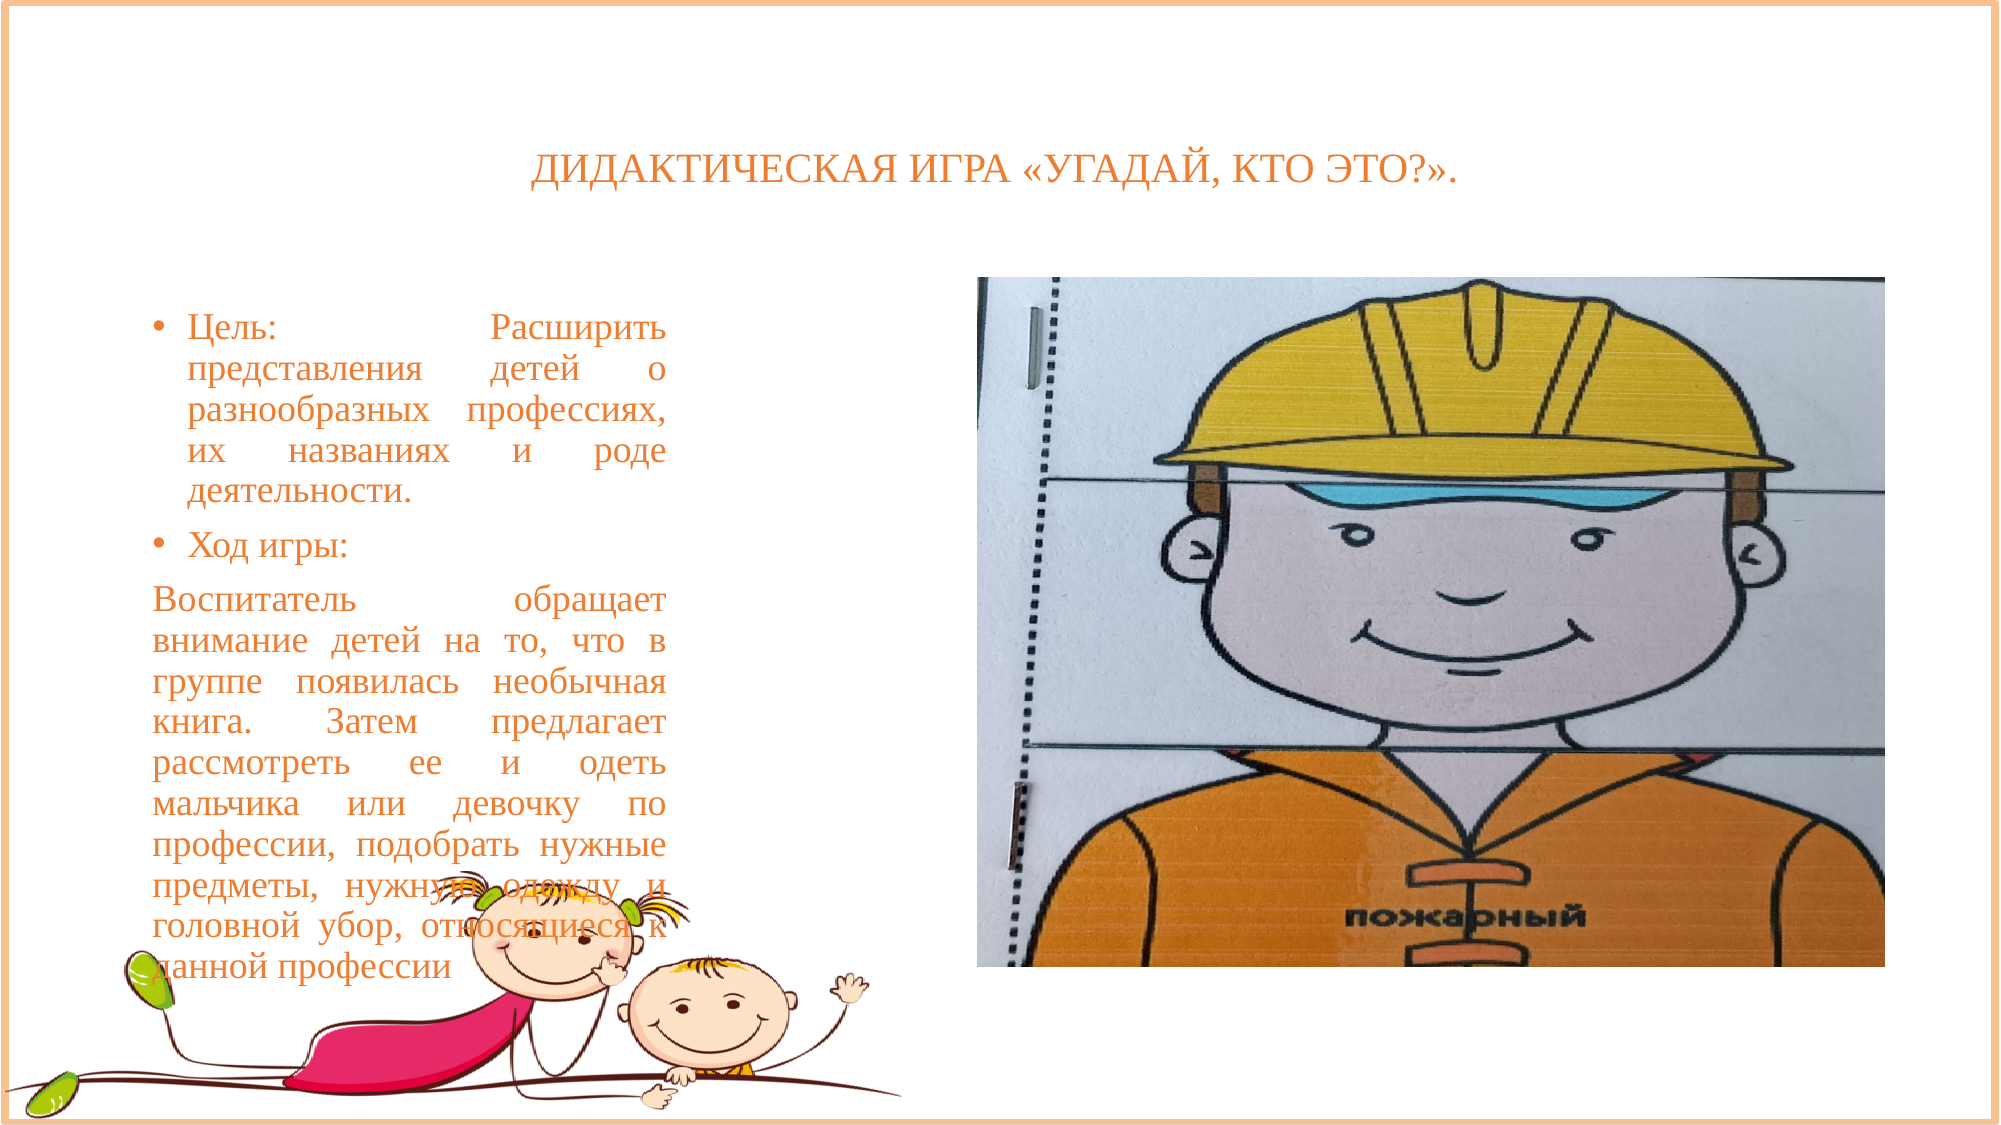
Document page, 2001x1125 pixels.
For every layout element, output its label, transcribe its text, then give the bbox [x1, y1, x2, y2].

list Цель: Расширить представления детей о разнообразных профессиях, их названиях и роде деятельности. Ход игры: Воспитатель обращает внимание детей на то, что в группе появилась необычная книга. Затем предлагает рассмотреть ее и одеть мальчика или девочку по профессии, подобрать нужные предметы, нужную одежду и головной убор, относящиеся к данной профессии [137, 299, 682, 1014]
picture [0, 0, 2001, 1125]
title ДИДАКТИЧЕСКАЯ ИГРА «УГАДАЙ, КТО ЭТО?». [137, 59, 1863, 278]
